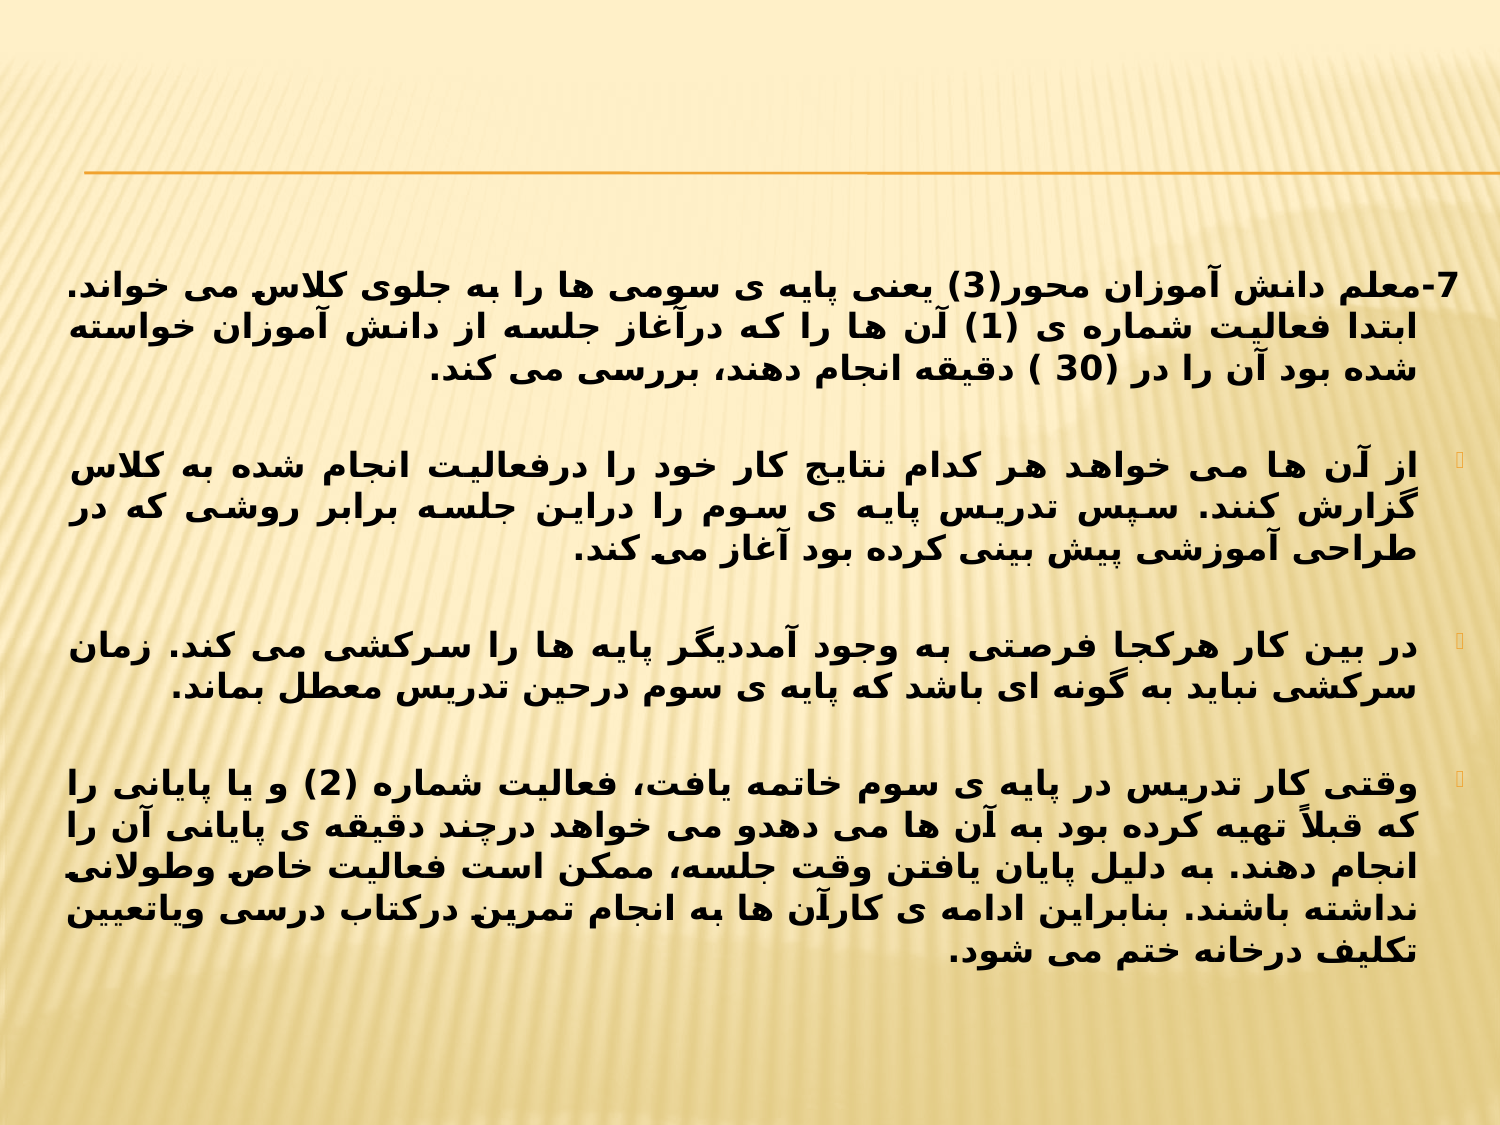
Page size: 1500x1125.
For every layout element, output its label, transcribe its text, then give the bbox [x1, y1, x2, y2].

list 7-معلم دانش آموزان محور(3) یعنی پایه ی سومی ها را به جلوی کلاس می خواند. ابتدا فعالیت شماره ی (1) آن ها را که درآغاز جلسه از دانش آموزان خواسته شده بود آن را در (30 ) دقیقه انجام دهند، بررسی می کند. از آن ها می خواهد هر کدام نتایج کار خود را درفعالیت انجام شده به کلاس گزارش کنند. سپس تدریس پایه ی سوم را دراین جلسه برابر روشی که در طراحی آموزشی پیش بینی کرده بود آغاز می کند. در بین کار هرکجا فرصتی به وجود آمددیگر پایه ها را سرکشی می کند. زمان سرکشی نباید به گونه ای باشد که پایه ی سوم درحین تدریس معطل بماند. وقتی کار تدریس در پایه ی سوم خاتمه یافت، فعالیت شماره (2) و یا پایانی را که قبلاً تهیه کرده بود به آن ها می دهدو می خواهد درچند دقیقه ی پایانی آن را انجام دهند. به دلیل پایان یافتن وقت جلسه، ممکن است فعالیت خاص وطولانی نداشته باشند. بنابراین ادامه ی کارآن ها به انجام تمرین درکتاب درسی ویاتعیین تکلیف درخانه ختم می شود. [50, 254, 1475, 998]
